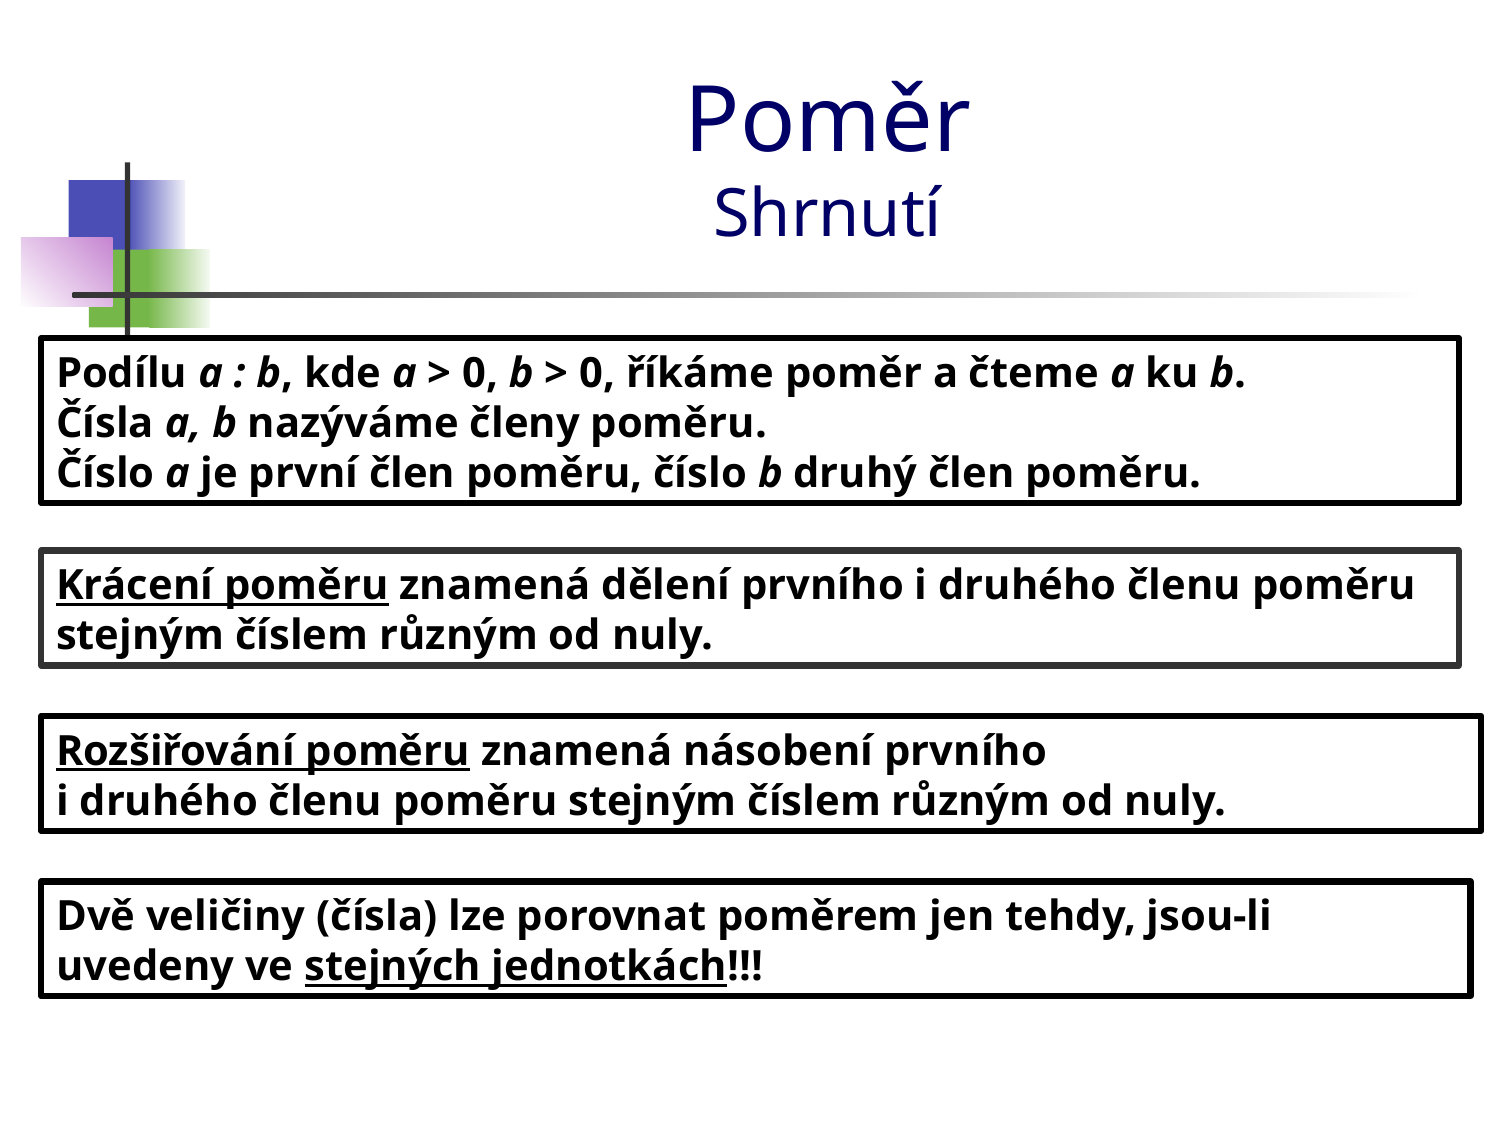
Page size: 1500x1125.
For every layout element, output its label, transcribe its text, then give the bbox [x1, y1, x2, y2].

text_box Dvě veličiny (čísla) lze porovnat poměrem jen tehdy, jsou-li uvedeny ve stejných jednotkách!!! [41, 881, 1471, 997]
text_box Podílu a : b, kde a > 0, b > 0, říkáme poměr a čteme a ku b. Čísla a, b nazýváme členy poměru. Číslo a je první člen poměru, číslo b druhý člen poměru. [41, 338, 1459, 503]
text_box Krácení poměru znamená dělení prvního i druhého členu poměru stejným číslem různým od nuly. [41, 550, 1459, 666]
text_box Rozšiřování poměru znamená násobení prvního i druhého členu poměru stejným číslem různým od nuly. [41, 715, 1482, 831]
title Poměr Shrnutí [188, 34, 1468, 276]
